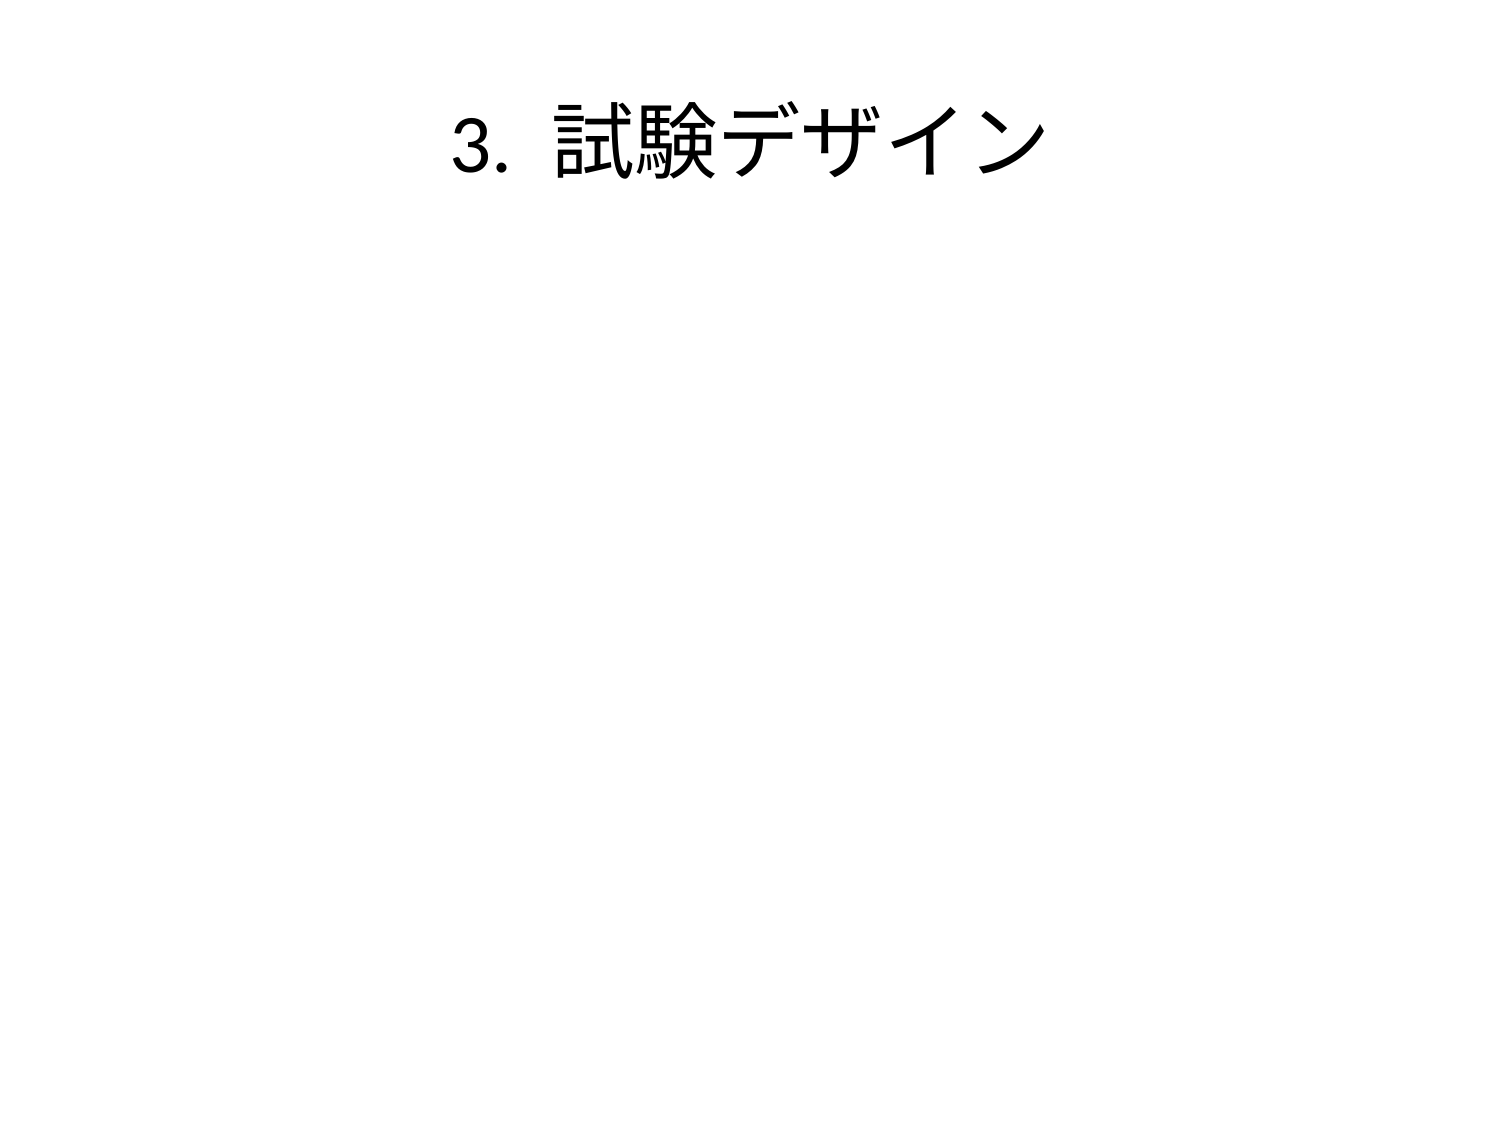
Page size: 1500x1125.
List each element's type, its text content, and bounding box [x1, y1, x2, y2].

title 3. 試験デザイン [75, 45, 1425, 233]
